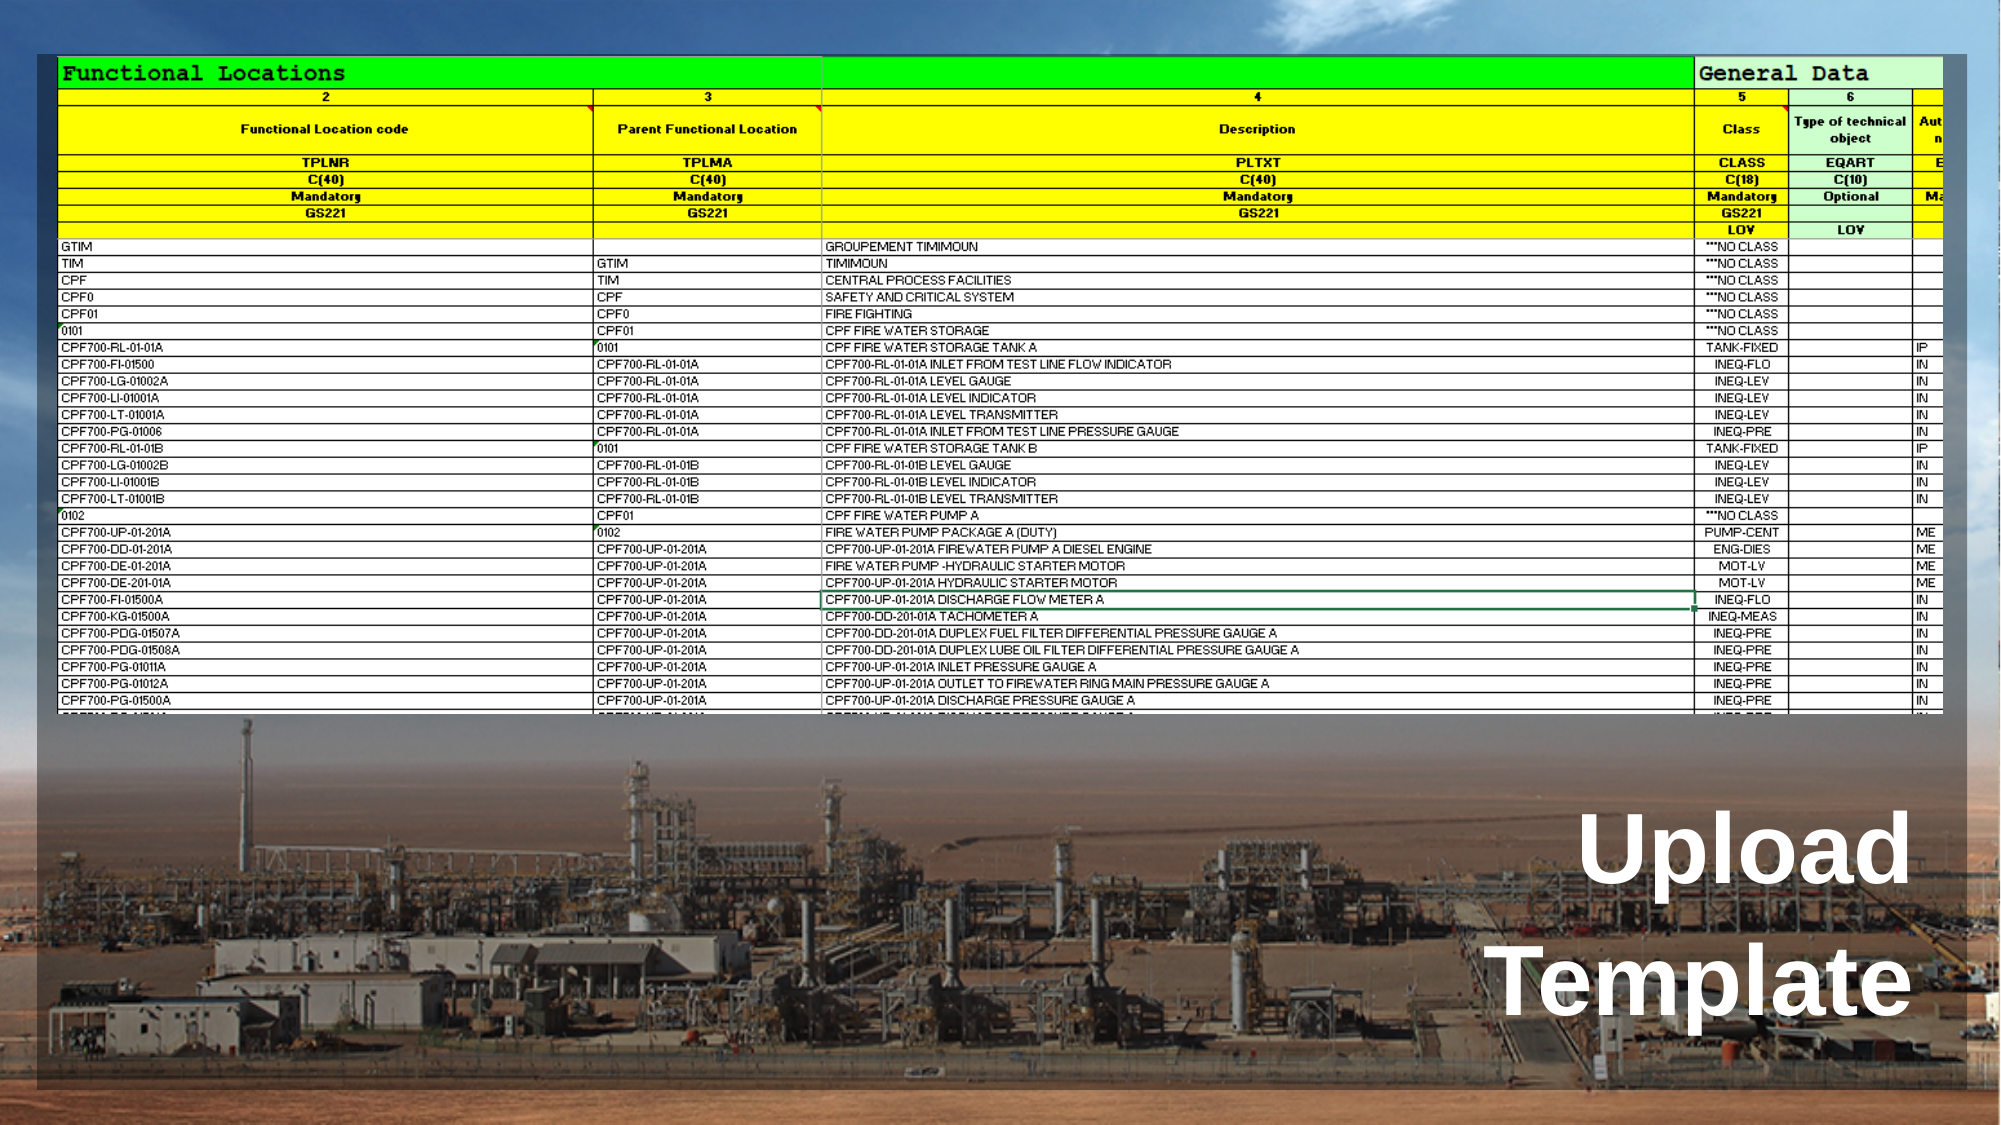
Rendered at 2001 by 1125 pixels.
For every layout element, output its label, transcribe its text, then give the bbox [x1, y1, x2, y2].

text_box [36, 53, 1968, 1091]
picture [0, 0, 2001, 1125]
text_box Upload Template [1331, 755, 1930, 1052]
